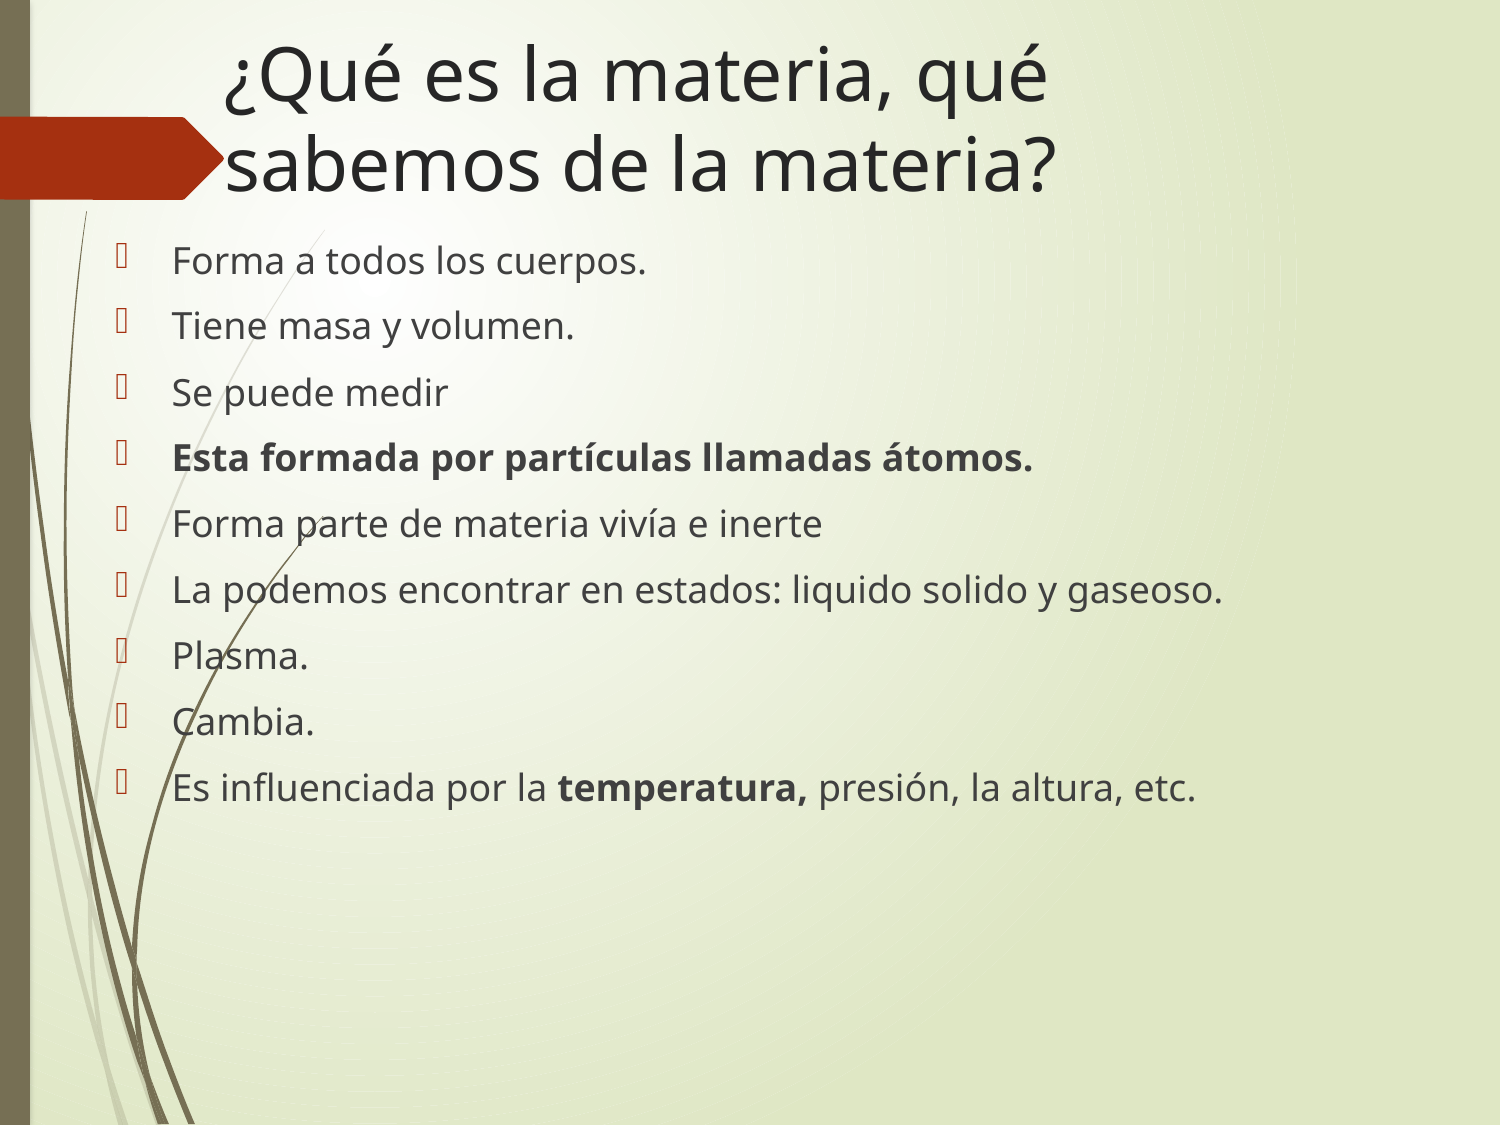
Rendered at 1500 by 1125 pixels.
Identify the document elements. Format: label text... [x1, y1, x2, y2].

title ¿Qué es la materia, qué sabemos de la materia? [209, 19, 1400, 230]
list Forma a todos los cuerpos. Tiene masa y volumen. Se puede medir Esta formada por partículas llamadas átomos. Forma parte de materia vivía e inerte La podemos encontrar en estados: liquido solido y gaseoso. Plasma. Cambia. Es influenciada por la temperatura, presión, la altura, etc. [100, 229, 1329, 1024]
